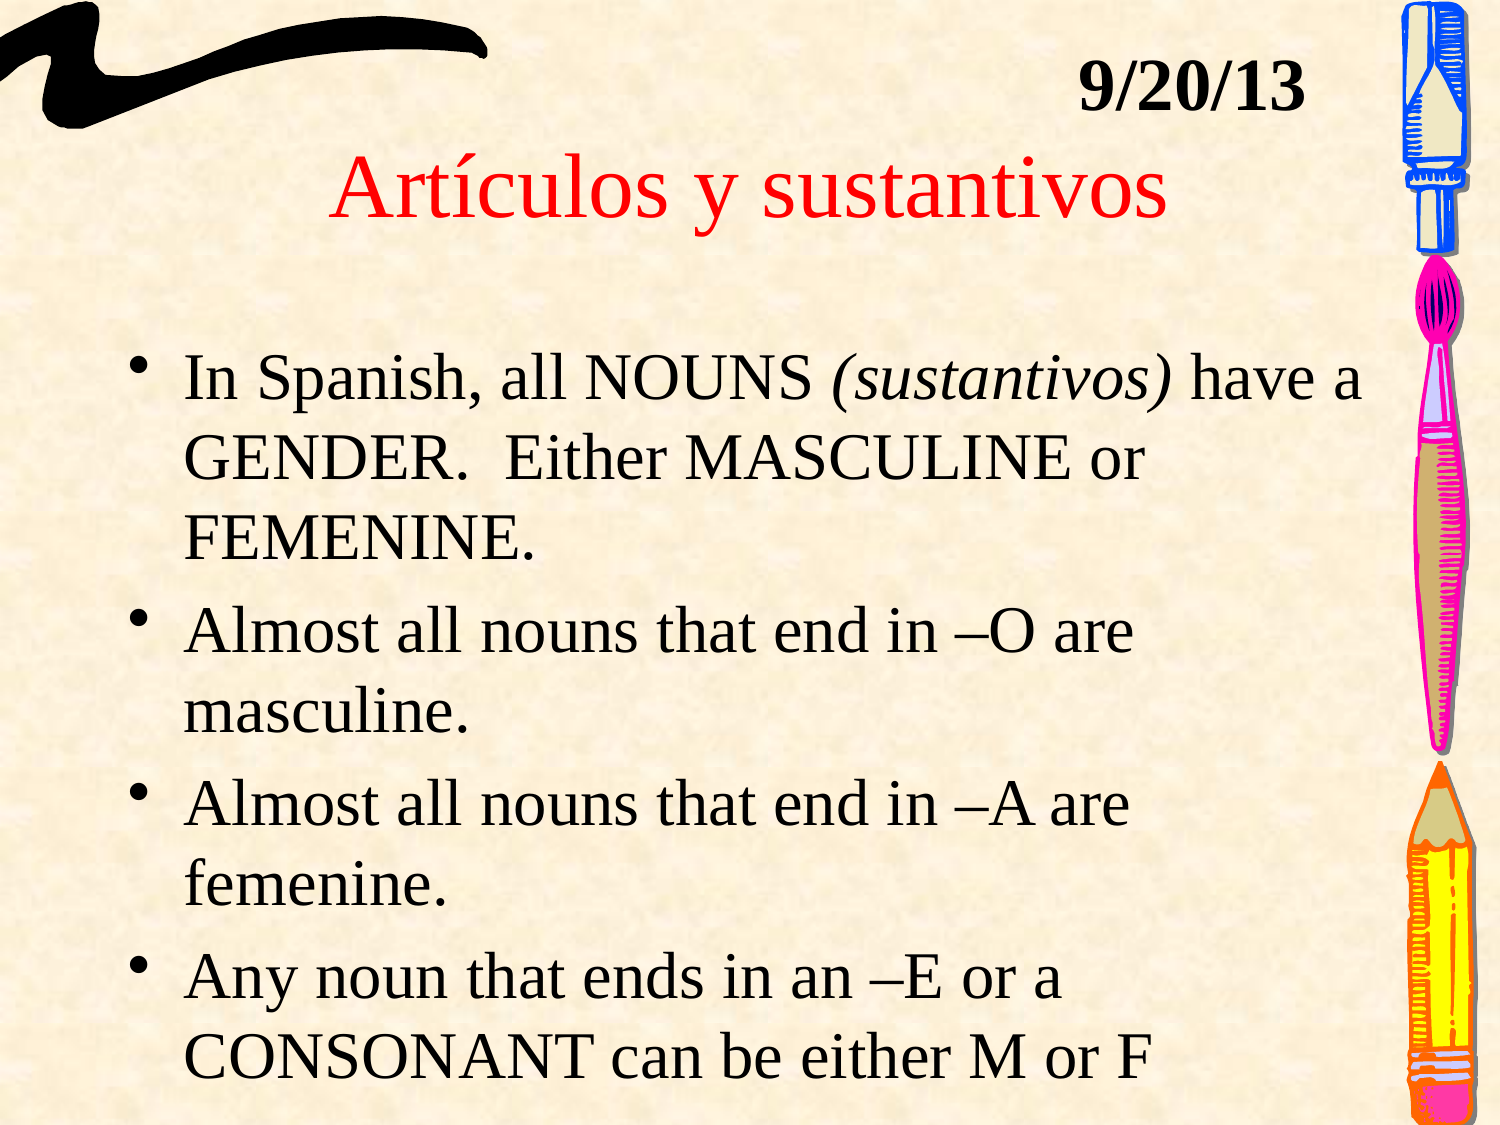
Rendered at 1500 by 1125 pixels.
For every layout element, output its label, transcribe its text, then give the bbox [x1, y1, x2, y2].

list In Spanish, all NOUNS (sustantivos) have a GENDER. Either MASCULINE or FEMENINE. Almost all nouns that end in –O are masculine. Almost all nouns that end in –A are femenine. Any noun that ends in an –E or a CONSONANT can be either M or F [112, 324, 1388, 1000]
picture [0, 0, 1500, 1125]
title Artículos y sustantivos [112, 87, 1388, 275]
text_box 9/20/13 [1063, 27, 1323, 133]
